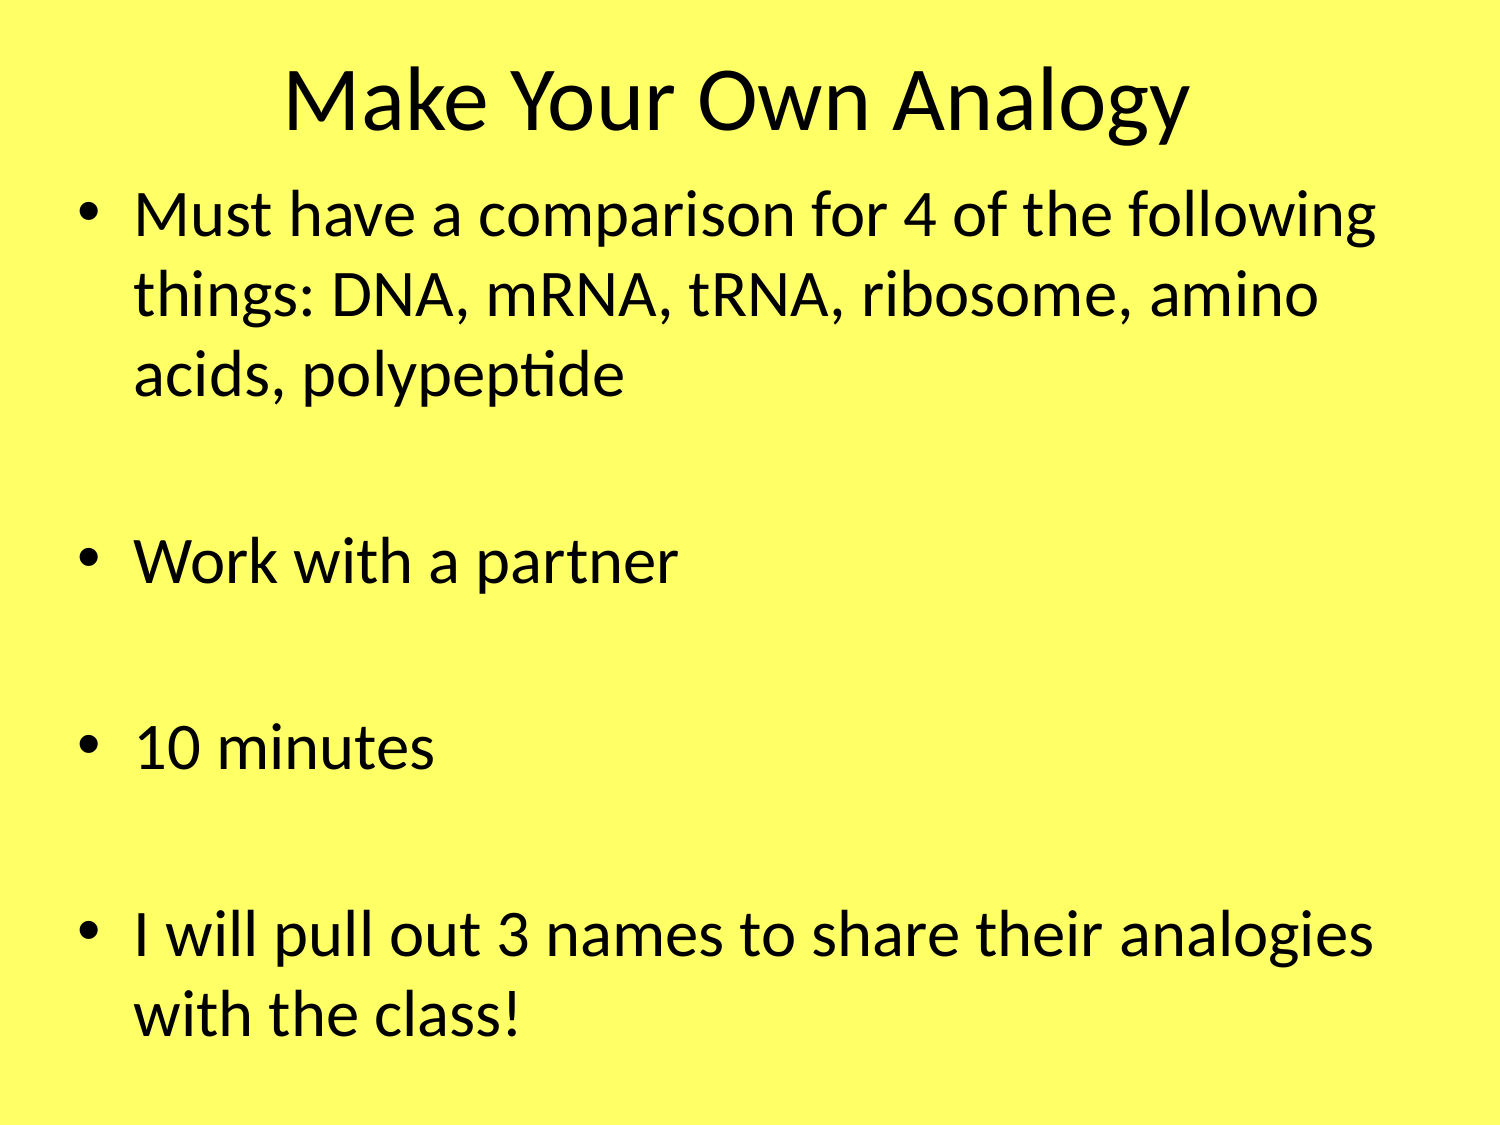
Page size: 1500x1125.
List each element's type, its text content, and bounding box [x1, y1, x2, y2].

title Make Your Own Analogy [49, 0, 1426, 188]
list Must have a comparison for 4 of the following things: DNA, mRNA, tRNA, ribosome, amino acids, polypeptide Work with a partner 10 minutes I will pull out 3 names to share their analogies with the class! [62, 162, 1451, 1076]
